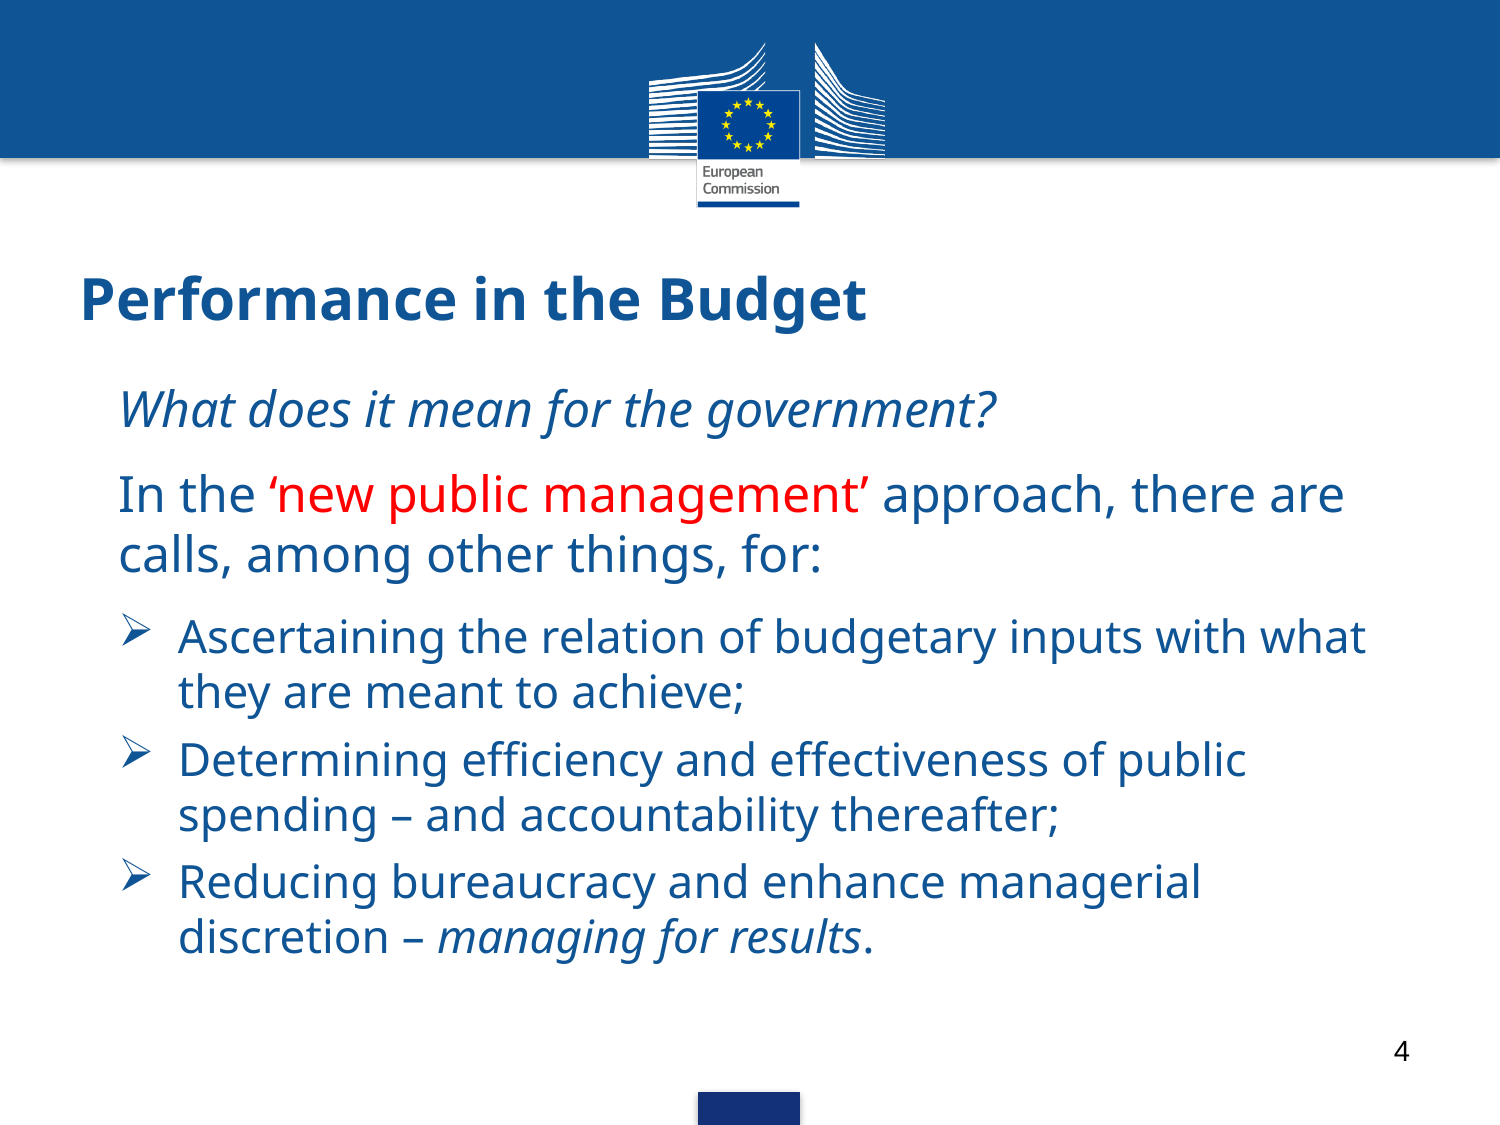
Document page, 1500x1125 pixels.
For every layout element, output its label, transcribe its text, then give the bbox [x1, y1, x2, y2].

title Performance in the Budget [64, 219, 1416, 374]
slide_number 4 [1074, 1024, 1426, 1103]
picture [649, 42, 885, 208]
list What does it mean for the government? In the ‘new public management’ approach, there are calls, among other things, for: Ascertaining the relation of budgetary inputs with what they are meant to achieve; Determining efficiency and effectiveness of public spending – and accountability thereafter; Reducing bureaucracy and enhance managerial discretion – managing for results. [74, 370, 1426, 1009]
